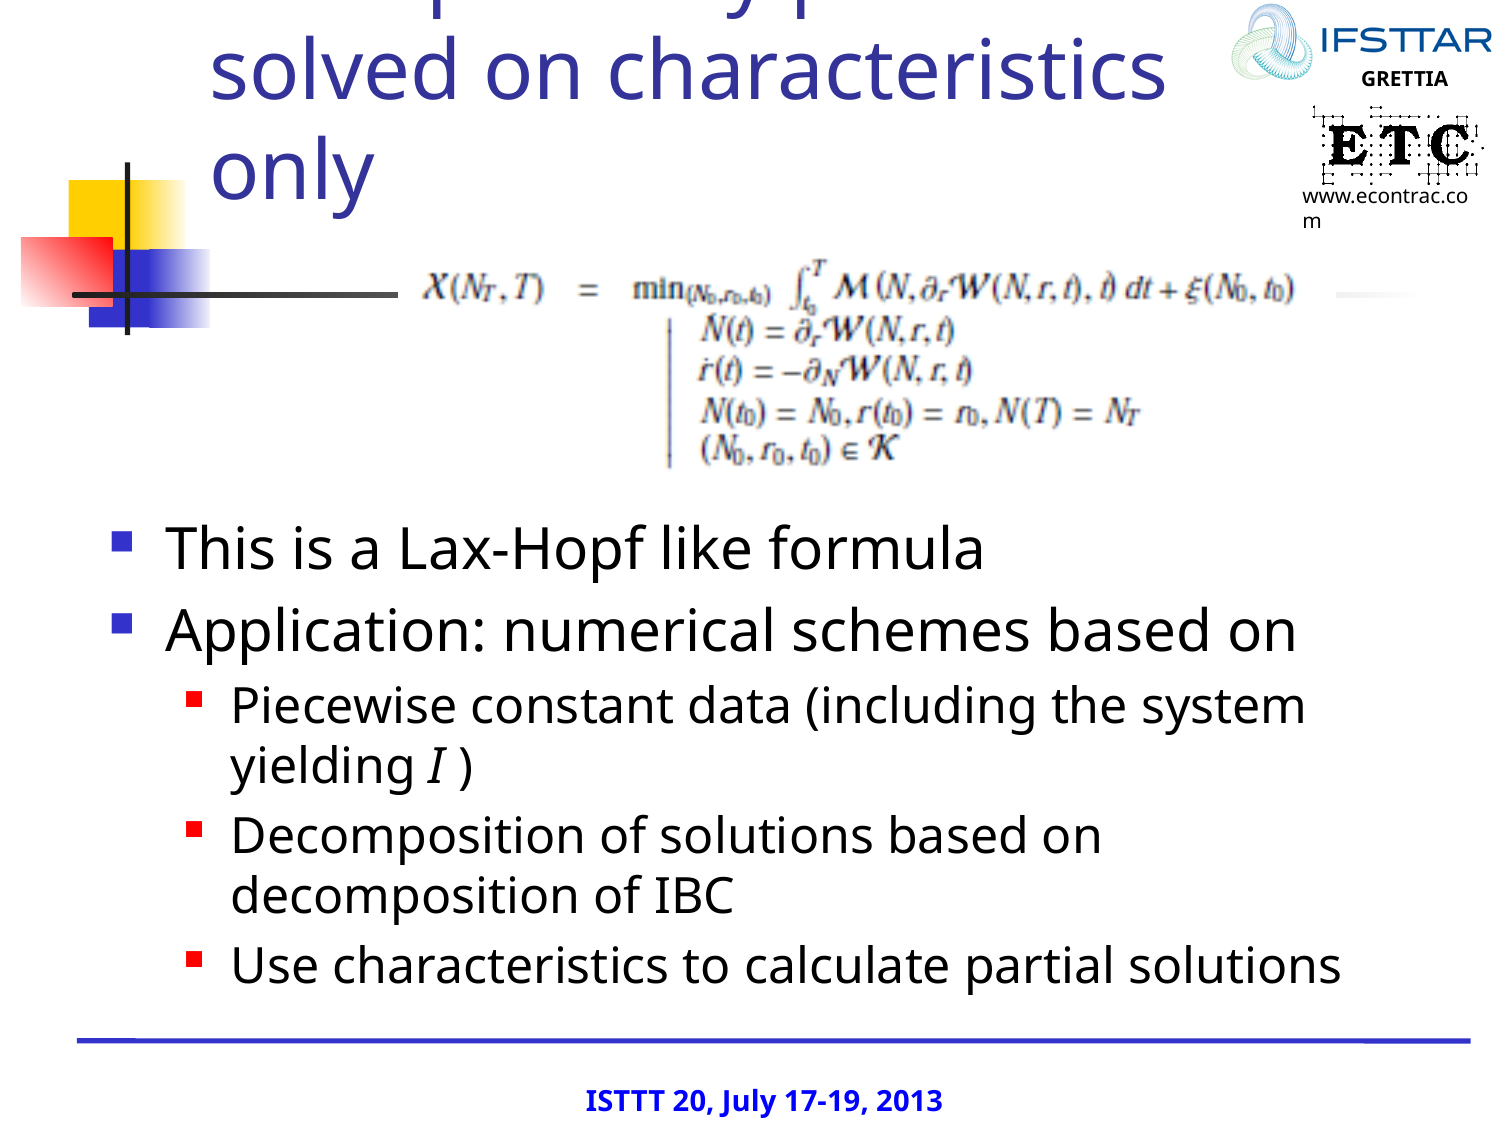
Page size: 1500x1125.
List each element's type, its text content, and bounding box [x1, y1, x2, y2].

picture [1230, 2, 1494, 82]
footer ISTTT 20, July 17-19, 2013 [64, 1049, 1465, 1125]
title The optimality pb can be solved on characteristics only [194, 11, 1306, 225]
picture [1312, 105, 1484, 185]
picture [1409, 74, 1417, 82]
list This is a Lax-Hopf like formula Application: numerical schemes based on Piecewise constant data (including the system yielding I ) Decomposition of solutions based on decomposition of IBC Use characteristics to calculate partial solutions [93, 503, 1407, 1020]
picture [398, 245, 1337, 487]
